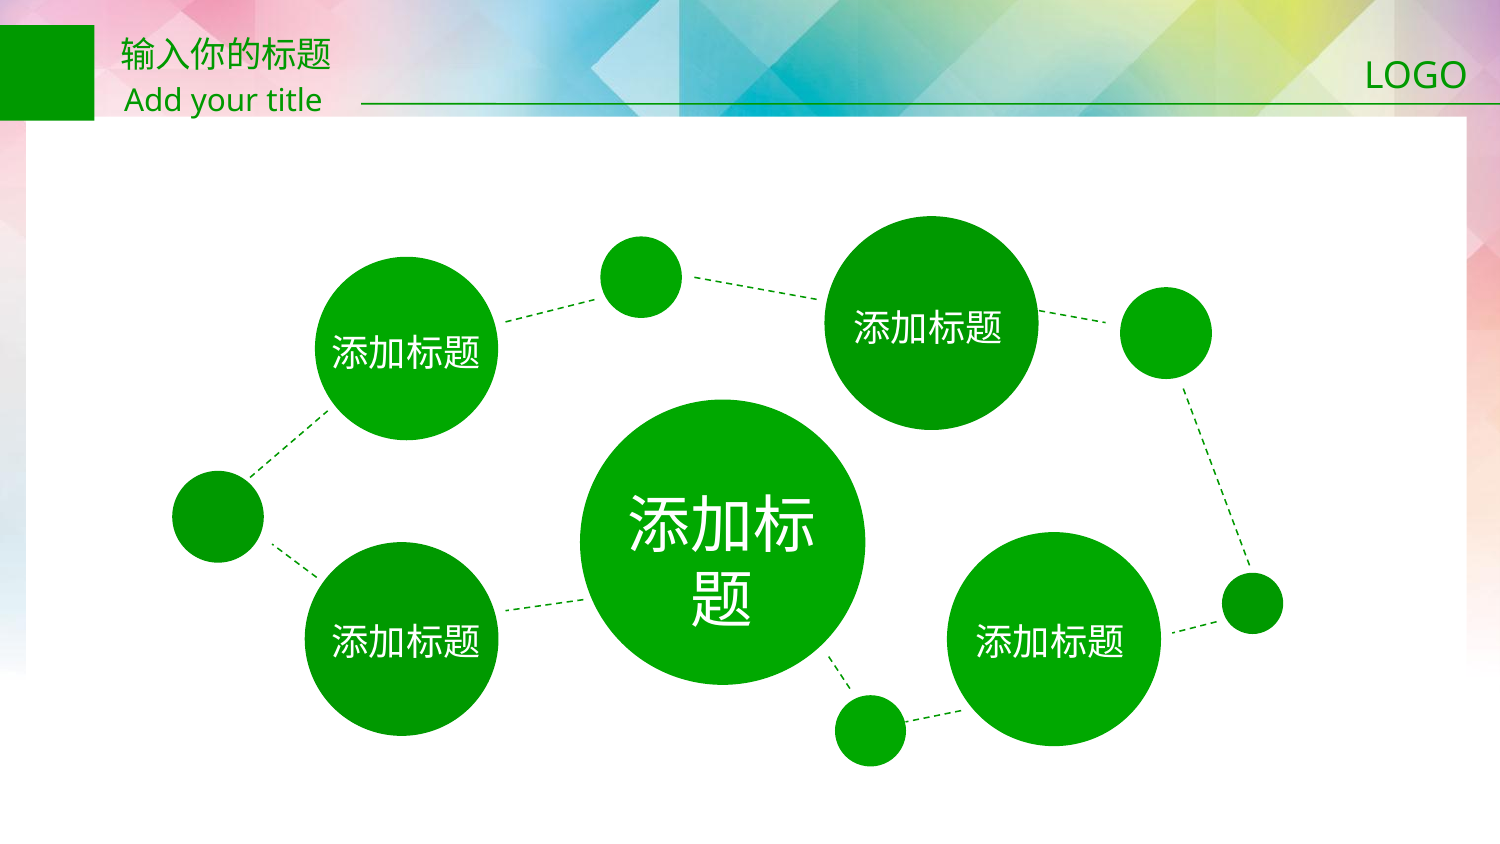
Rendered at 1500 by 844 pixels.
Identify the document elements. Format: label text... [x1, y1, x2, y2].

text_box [824, 215, 1073, 431]
text_box [172, 470, 264, 563]
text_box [304, 541, 551, 737]
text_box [579, 399, 866, 686]
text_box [105, 24, 355, 127]
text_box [314, 256, 551, 441]
text_box [600, 236, 682, 318]
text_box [946, 531, 1195, 747]
picture [0, 0, 1500, 843]
text_box [1221, 572, 1284, 635]
text_box LOGO [1349, 44, 1483, 104]
text_box [1120, 287, 1212, 380]
text_box [834, 695, 907, 767]
